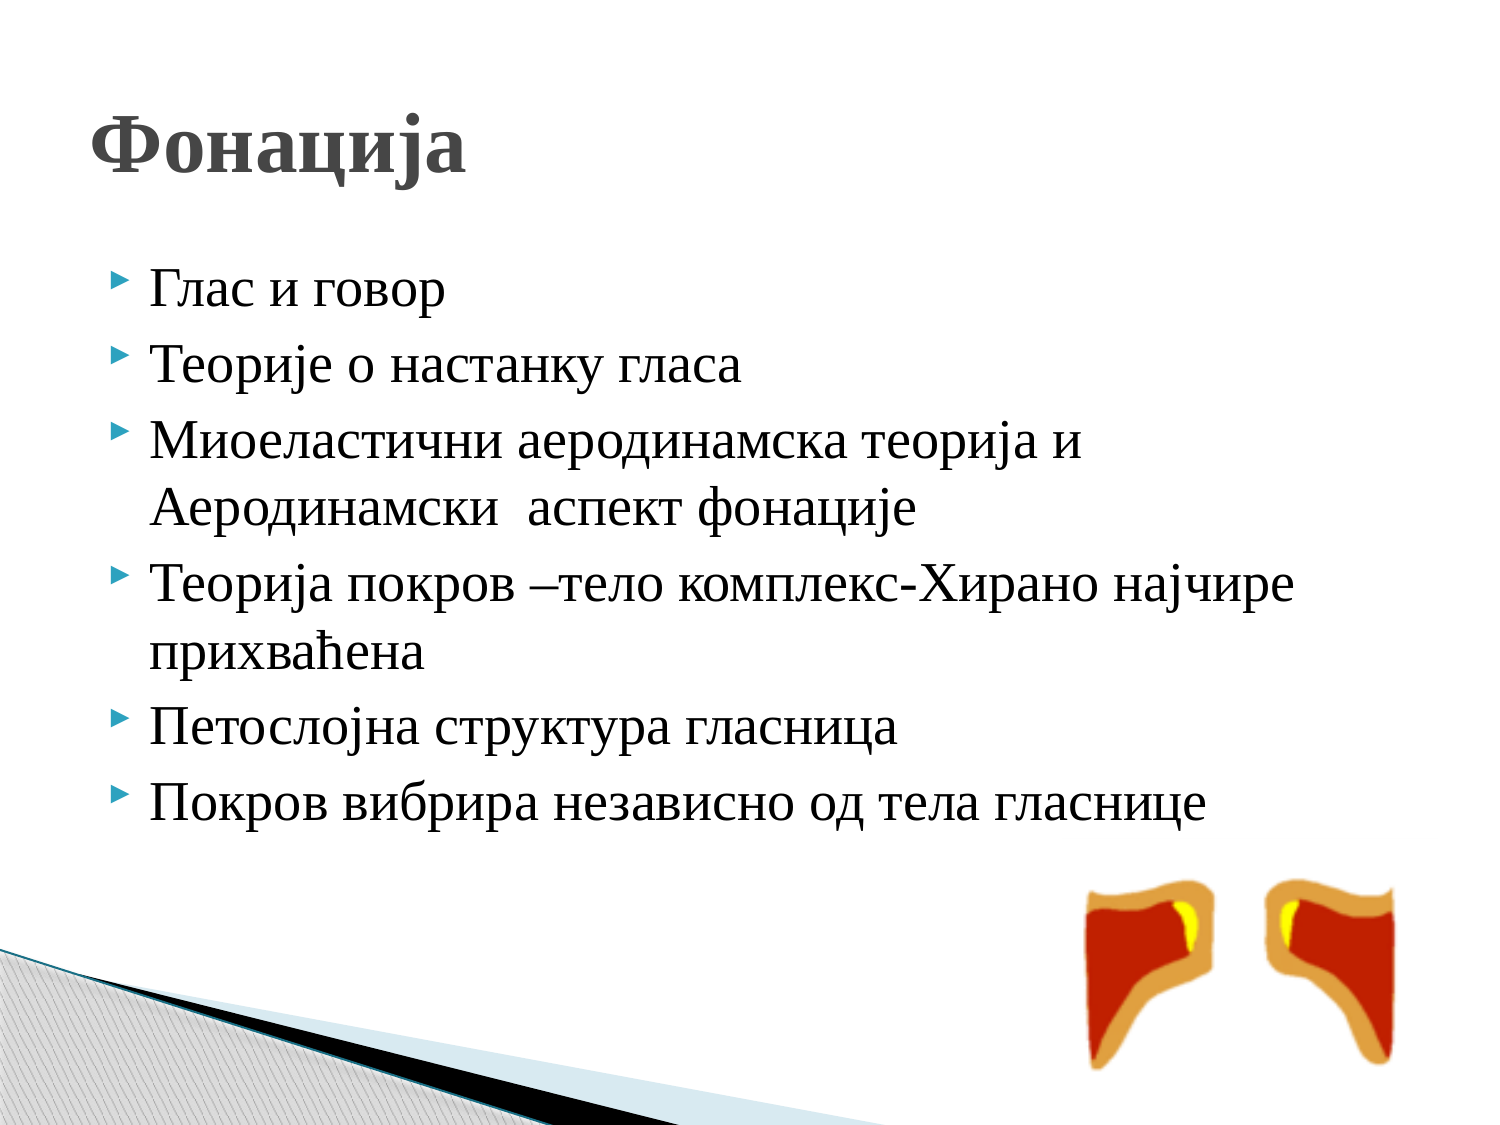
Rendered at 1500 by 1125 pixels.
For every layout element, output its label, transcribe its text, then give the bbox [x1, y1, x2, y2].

title Фонација [75, 45, 1425, 233]
list Глас и говор Теорије о настанку гласа Миоеластични аеродинамска теорија и Аеродинамски аспект фонације Теорија покров –тело комплекс-Хирано најчире прихваћена Петослојна структура гласница Покров вибрира независно од тела гласнице [75, 243, 1425, 986]
picture [1062, 837, 1438, 1088]
